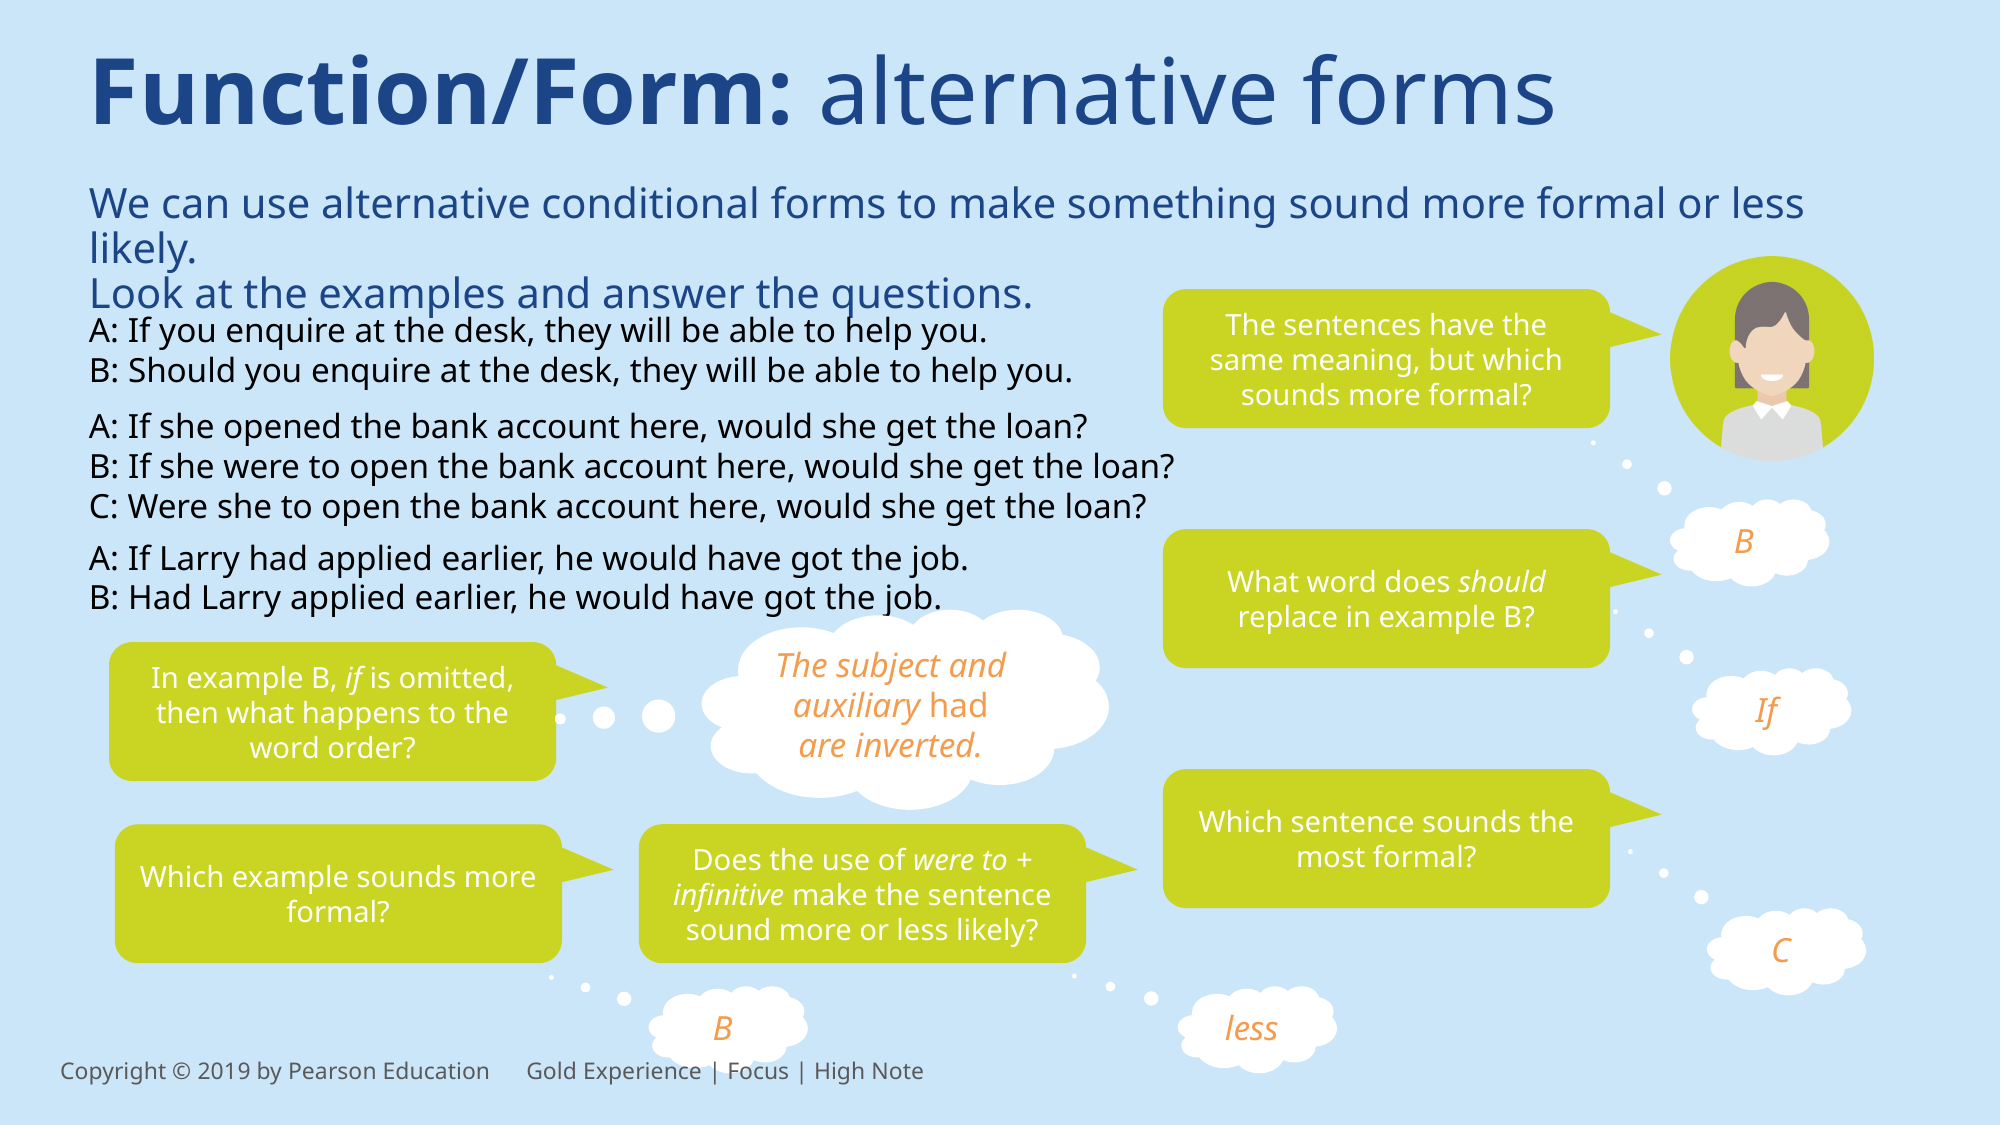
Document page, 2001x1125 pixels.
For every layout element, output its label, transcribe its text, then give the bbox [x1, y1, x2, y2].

text_box B [1657, 481, 1672, 496]
text_box We can use alternative conditional forms to make something sound more formal or less likely. Look at the examples and answer the questions. [73, 175, 1935, 243]
text_box C [1658, 868, 1669, 878]
text_box In example B, if is omitted, then what happens to the word order? [109, 642, 608, 782]
title Function/Form: alternative forms [73, 37, 1671, 175]
text_box The subject and auxiliary had are inverted. [701, 609, 1109, 810]
picture [1669, 256, 1874, 461]
text_box less [1105, 981, 1116, 992]
text_box If [1644, 628, 1654, 638]
text_box Does the use of were to + infinitive make the sentence sound more or less likely? [638, 824, 1138, 964]
text_box less [1177, 986, 1338, 1074]
text_box B [616, 991, 632, 1007]
text_box B [1622, 459, 1632, 470]
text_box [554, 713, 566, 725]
text_box A: If you enquire at the desk, they will be able to help you. B: Should you enquire at the desk, they will be able to help you. [73, 301, 1165, 398]
text_box If [1679, 649, 1694, 665]
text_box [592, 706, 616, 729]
text_box A: If Larry had applied earlier, he would have got the job. B: Had Larry applied earlier, he would have got the job. [73, 529, 1405, 644]
text_box C [1694, 889, 1709, 905]
text_box A: If she opened the bank account here, would she get the loan? B: If she were to open the bank account here, would she get the loan? C: Were she to open the bank account here, would she get the loan? [73, 398, 1405, 513]
text_box Which sentence sounds the most formal? [1162, 769, 1662, 909]
text_box less [1143, 991, 1159, 1006]
title Function/Form: alternative forms [73, 243, 1671, 253]
text_box B [580, 982, 591, 993]
text_box B [1669, 499, 1830, 587]
footer Copyright © 2019 by Pearson Education Gold Experience | Focus | High Note [45, 1040, 1084, 1101]
text_box The sentences have the same meaning, but which sounds more formal? [1162, 289, 1662, 429]
text_box What word does should replace in example B? [1162, 529, 1662, 669]
text_box Which example sounds more formal? [114, 824, 614, 964]
text_box If [1692, 668, 1852, 756]
text_box The subject and auxiliary had are inverted. [641, 699, 676, 733]
text_box B [648, 986, 808, 1040]
text_box C [1706, 908, 1867, 996]
